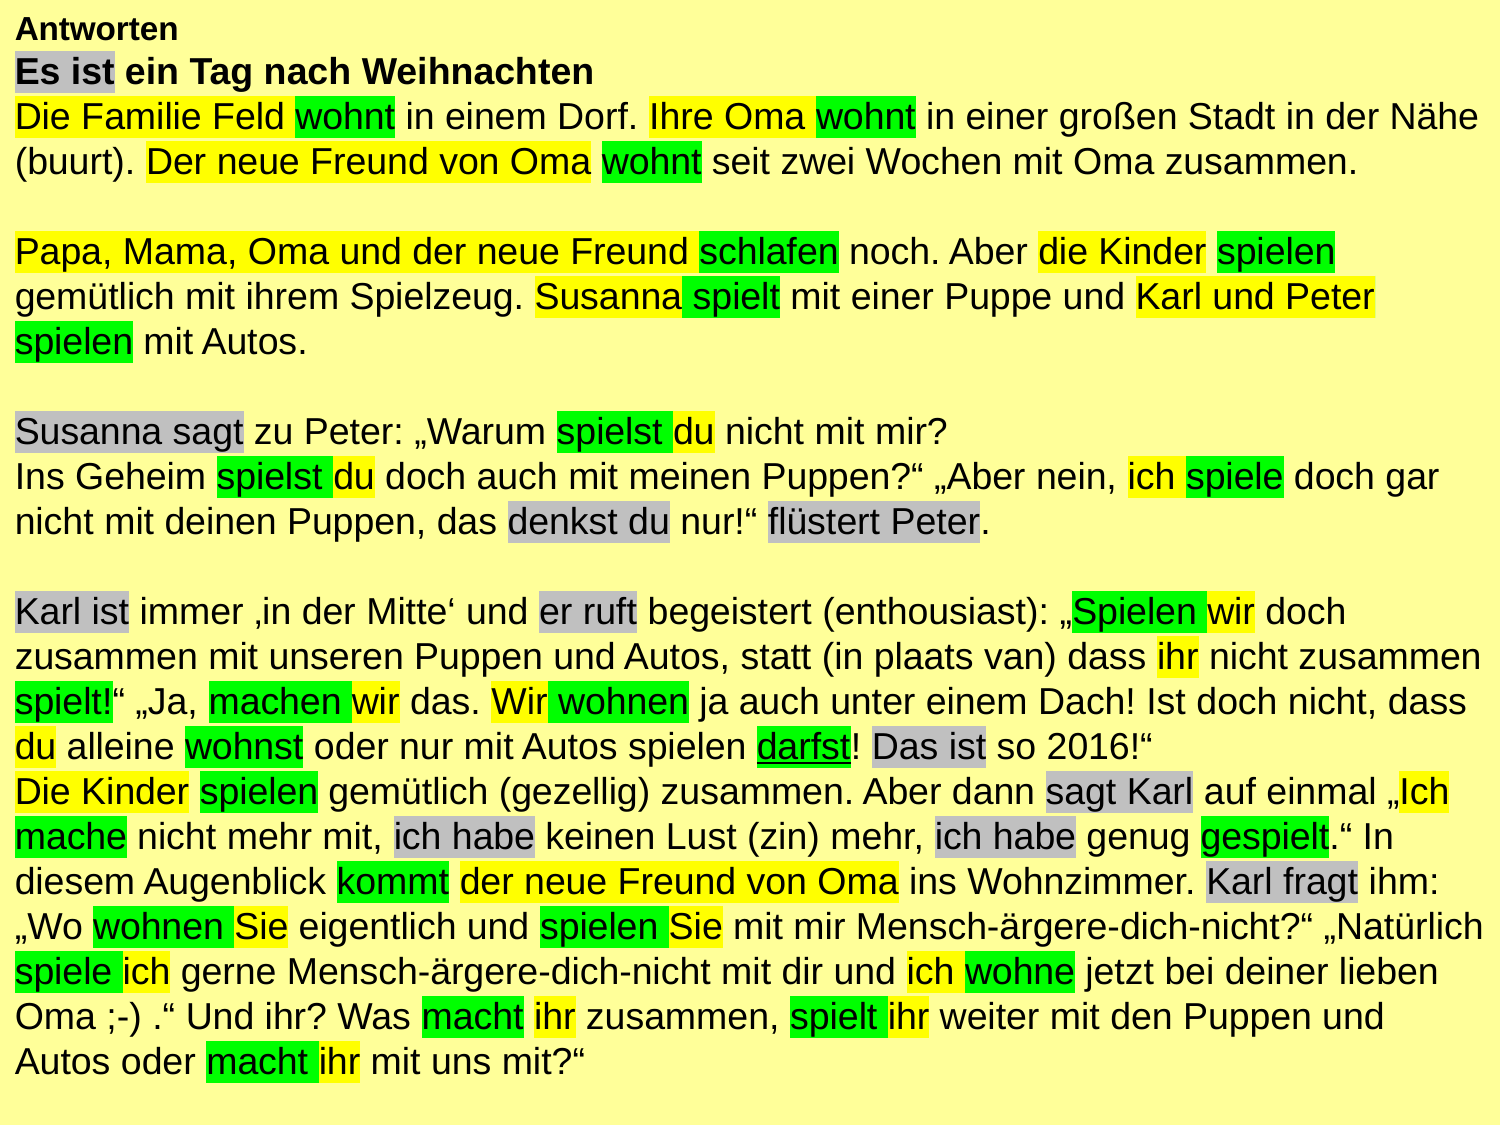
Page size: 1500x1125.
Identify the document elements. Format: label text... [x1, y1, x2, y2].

text_box Antworten Es ist ein Tag nach Weihnachten Die Familie Feld wohnt in einem Dorf. Ihre Oma wohnt in einer großen Stadt in der Nähe (buurt). Der neue Freund von Oma wohnt seit zwei Wochen mit Oma zusammen. Papa, Mama, Oma und der neue Freund schlafen noch. Aber die Kinder spielen gemütlich mit ihrem Spielzeug. Susanna spielt mit einer Puppe und Karl und Peter spielen mit Autos. Susanna sagt zu Peter: „Warum spielst du nicht mit mir? Ins Geheim spielst du doch auch mit meinen Puppen?“ „Aber nein, ich spiele doch gar nicht mit deinen Puppen, das denkst du nur!“ flüstert Peter. Karl ist immer ‚in der Mitte‘ und er ruft begeistert (enthousiast): „Spielen wir doch zusammen mit unseren Puppen und Autos, statt (in plaats van) dass ihr nicht zusammen spielt!“ „Ja, machen wir das. Wir wohnen ja auch unter einem Dach! Ist doch nicht, dass du alleine wohnst oder nur mit Autos spielen darfst! Das ist so 2016!“ Die Kinder spielen gemütlich (gezellig) zusammen. Aber dann sagt Karl auf einmal „Ich mache nicht mehr mit, ich habe keinen Lust (zin) mehr, ich habe genug gespielt.“ In diesem Augenblick kommt der neue Freund von Oma ins Wohnzimmer. Karl fragt ihm: „Wo wohnen Sie eigentlich und spielen Sie mit mir Mensch-ärgere-dich-nicht?“ „Natürlich spiele ich gerne Mensch-ärgere-dich-nicht mit dir und ich wohne jetzt bei deiner lieben Oma ;-) .“ Und ihr? Was macht ihr zusammen, spielt ihr weiter mit den Puppen und Autos oder macht ihr mit uns mit?“ [0, 0, 1500, 1090]
